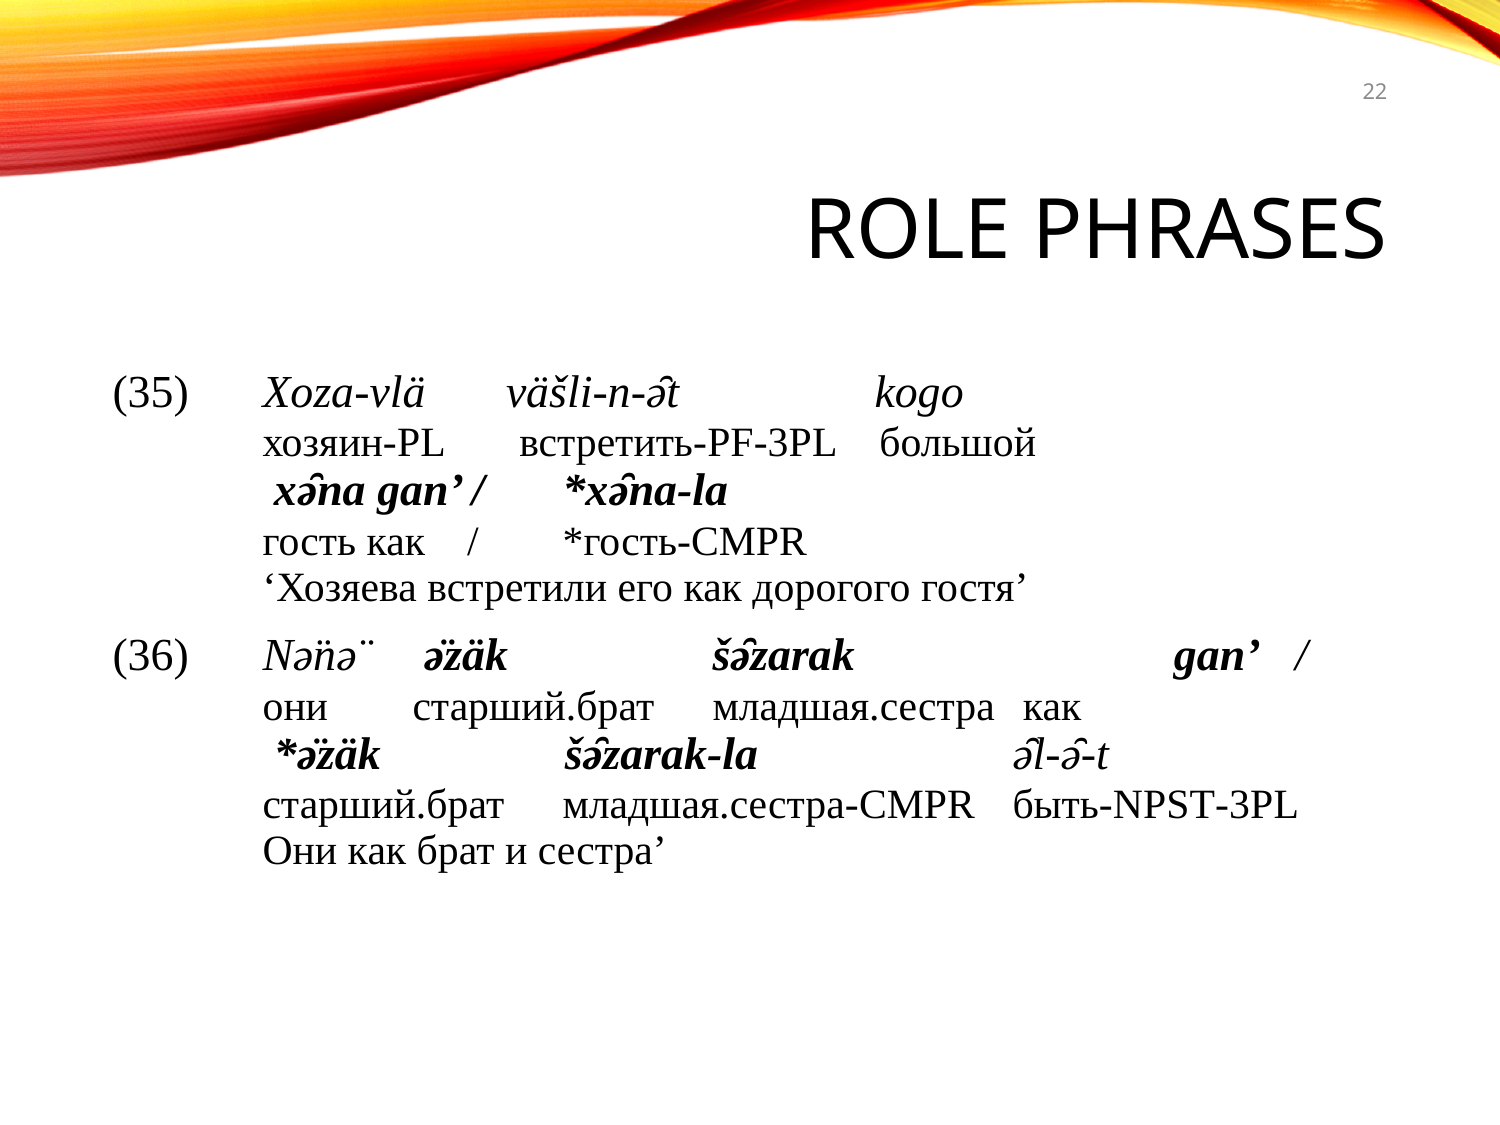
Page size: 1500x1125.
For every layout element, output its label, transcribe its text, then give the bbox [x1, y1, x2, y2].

list (35) Xoza-vlä väšli-n-ə̑t kogo хозяин-pl встретить-pf-3pl большой xə̑na gan’ / *xə̑na-la гость как / *гость-cmpr ‘Хозяева встретили его как дорогого гостя’ (36) Nə̈nə̈ ə̈zäk šə̑zarak gan’ / они старший.брат младшая.сестра как *ə̈zäk šə̑zarak-la ə̑l-ə̑-t старший.брат младшая.сестра-cmpr быть-npst-3pl Они как брат и сестра’ [97, 360, 1403, 1028]
picture [0, 0, 1500, 178]
title Role phrases [356, 125, 1403, 338]
slide_number 22 [1078, 62, 1403, 123]
